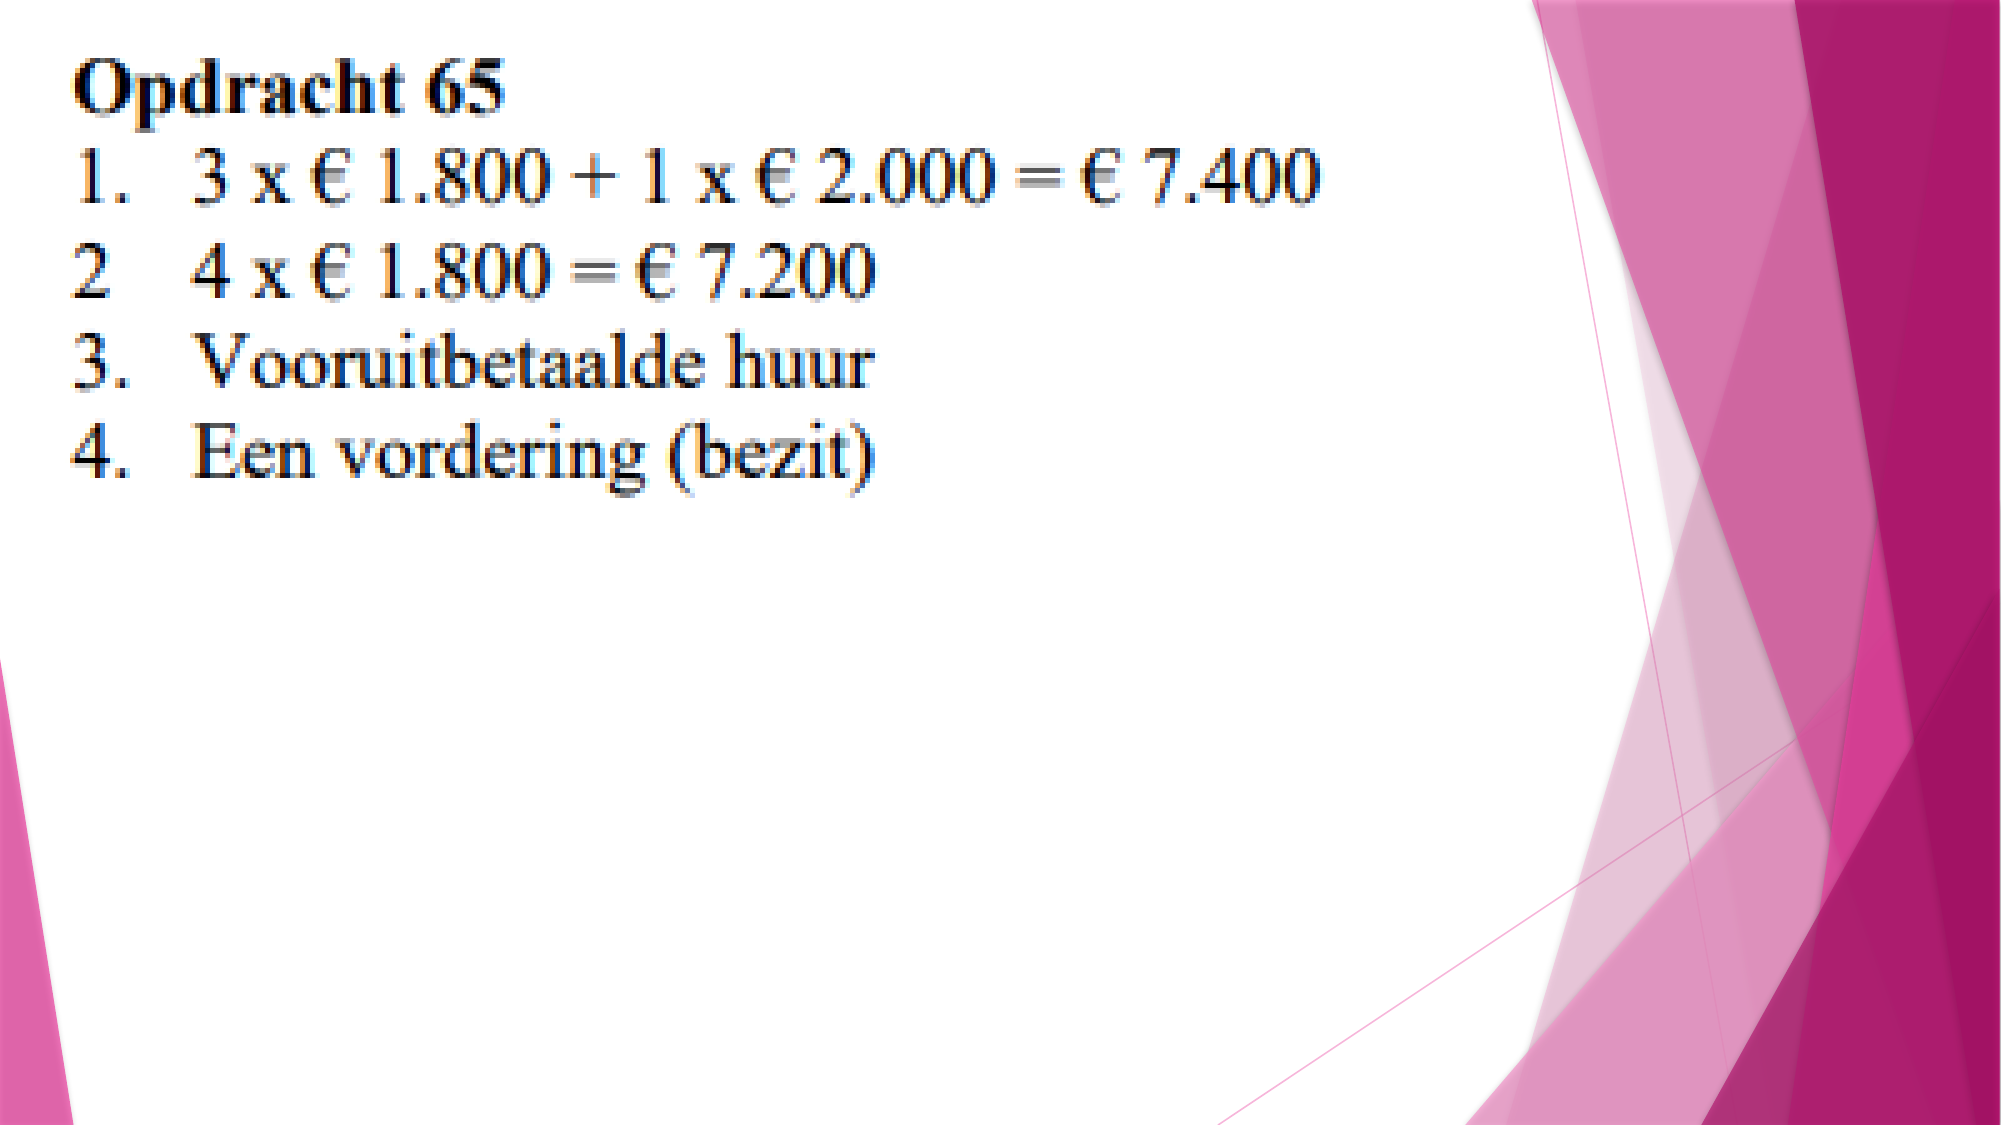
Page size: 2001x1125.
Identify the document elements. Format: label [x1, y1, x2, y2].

picture [0, 12, 1436, 569]
